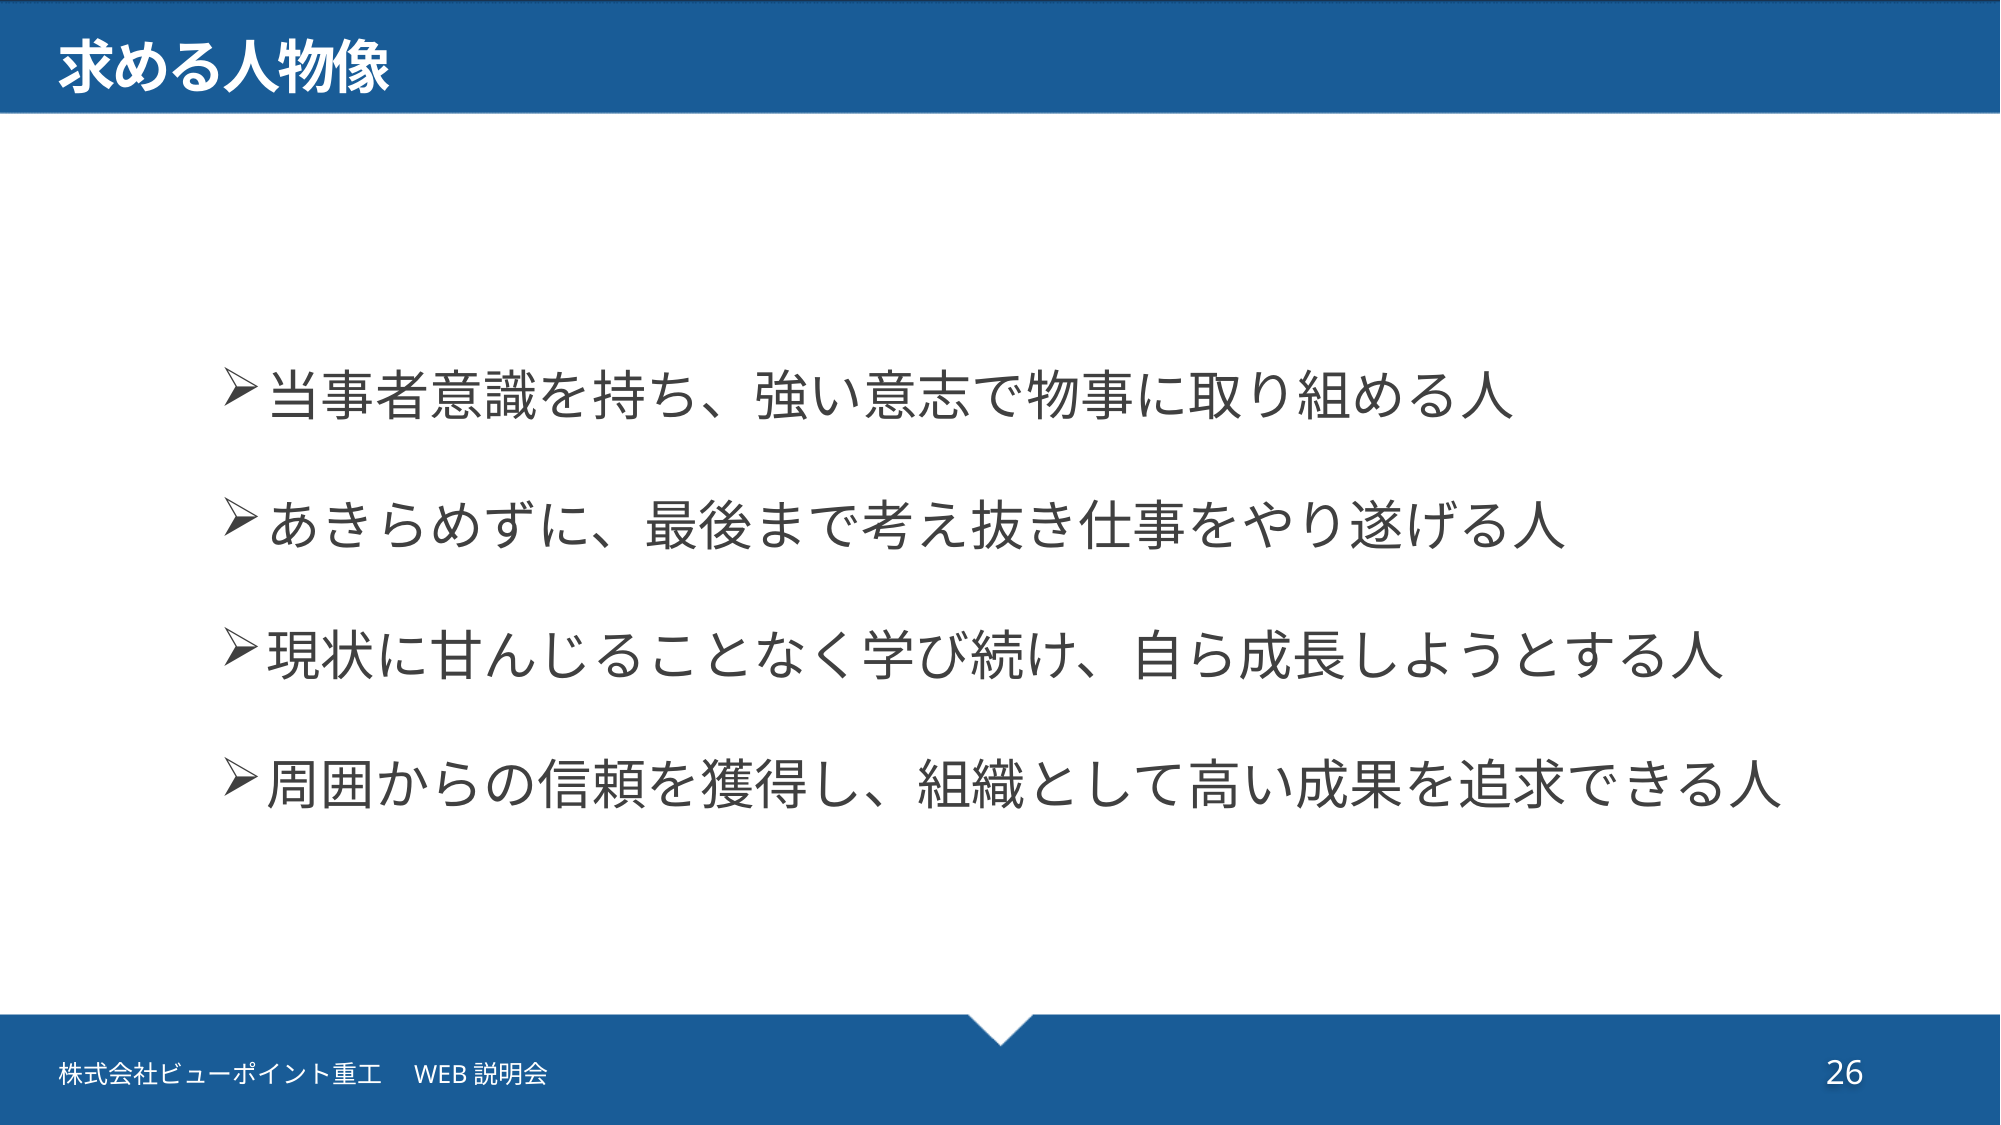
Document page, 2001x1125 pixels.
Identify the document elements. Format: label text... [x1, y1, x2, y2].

list 求める人物像 [42, 30, 1226, 105]
picture [0, 0, 2000, 1125]
text_box 当事者意識を持ち、強い意志で物事に取り組める人 あきらめずに、最後まで考え抜き仕事をやり遂げる人 現状に甘んじることなく学び続け、自ら成長しようとする人 周囲からの信頼を獲得し、組織として高い成果を追求できる人 [204, 288, 1800, 824]
